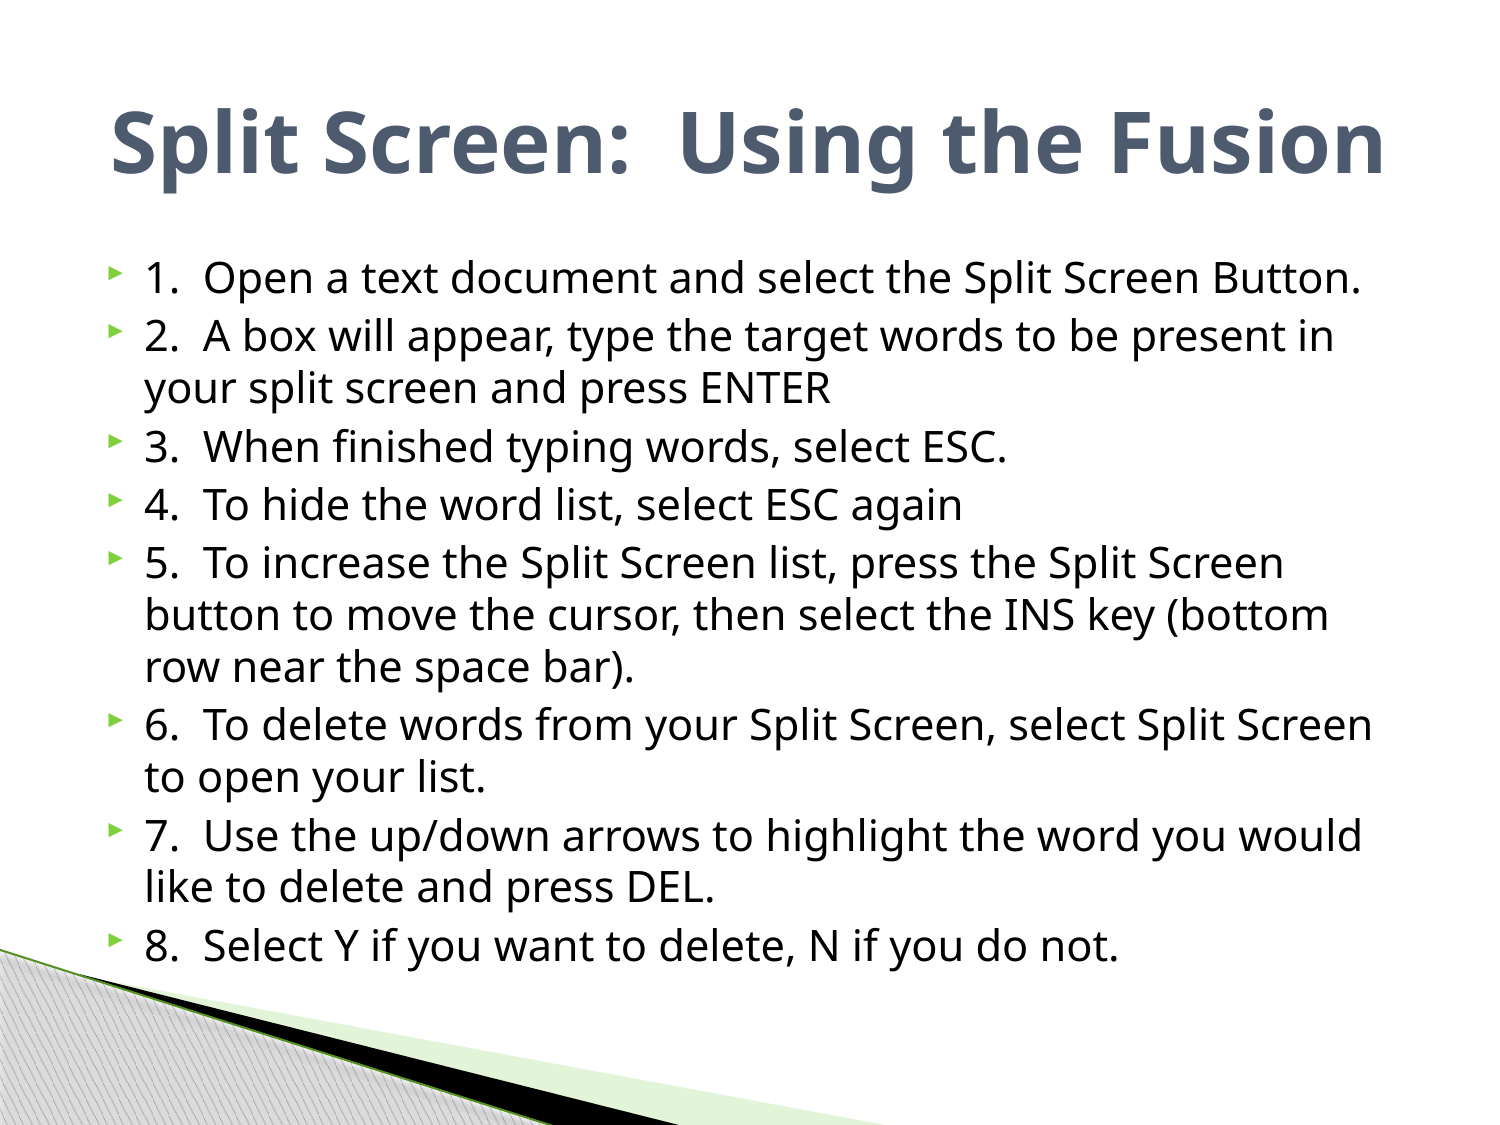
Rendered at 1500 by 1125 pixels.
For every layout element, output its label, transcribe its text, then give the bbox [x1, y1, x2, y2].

title Split Screen: Using the Fusion [75, 45, 1425, 233]
list 1. Open a text document and select the Split Screen Button. 2. A box will appear, type the target words to be present in your split screen and press ENTER 3. When finished typing words, select ESC. 4. To hide the word list, select ESC again 5. To increase the Split Screen list, press the Split Screen button to move the cursor, then select the INS key (bottom row near the space bar). 6. To delete words from your Split Screen, select Split Screen to open your list. 7. Use the up/down arrows to highlight the word you would like to delete and press DEL. 8. Select Y if you want to delete, N if you do not. [75, 243, 1425, 986]
